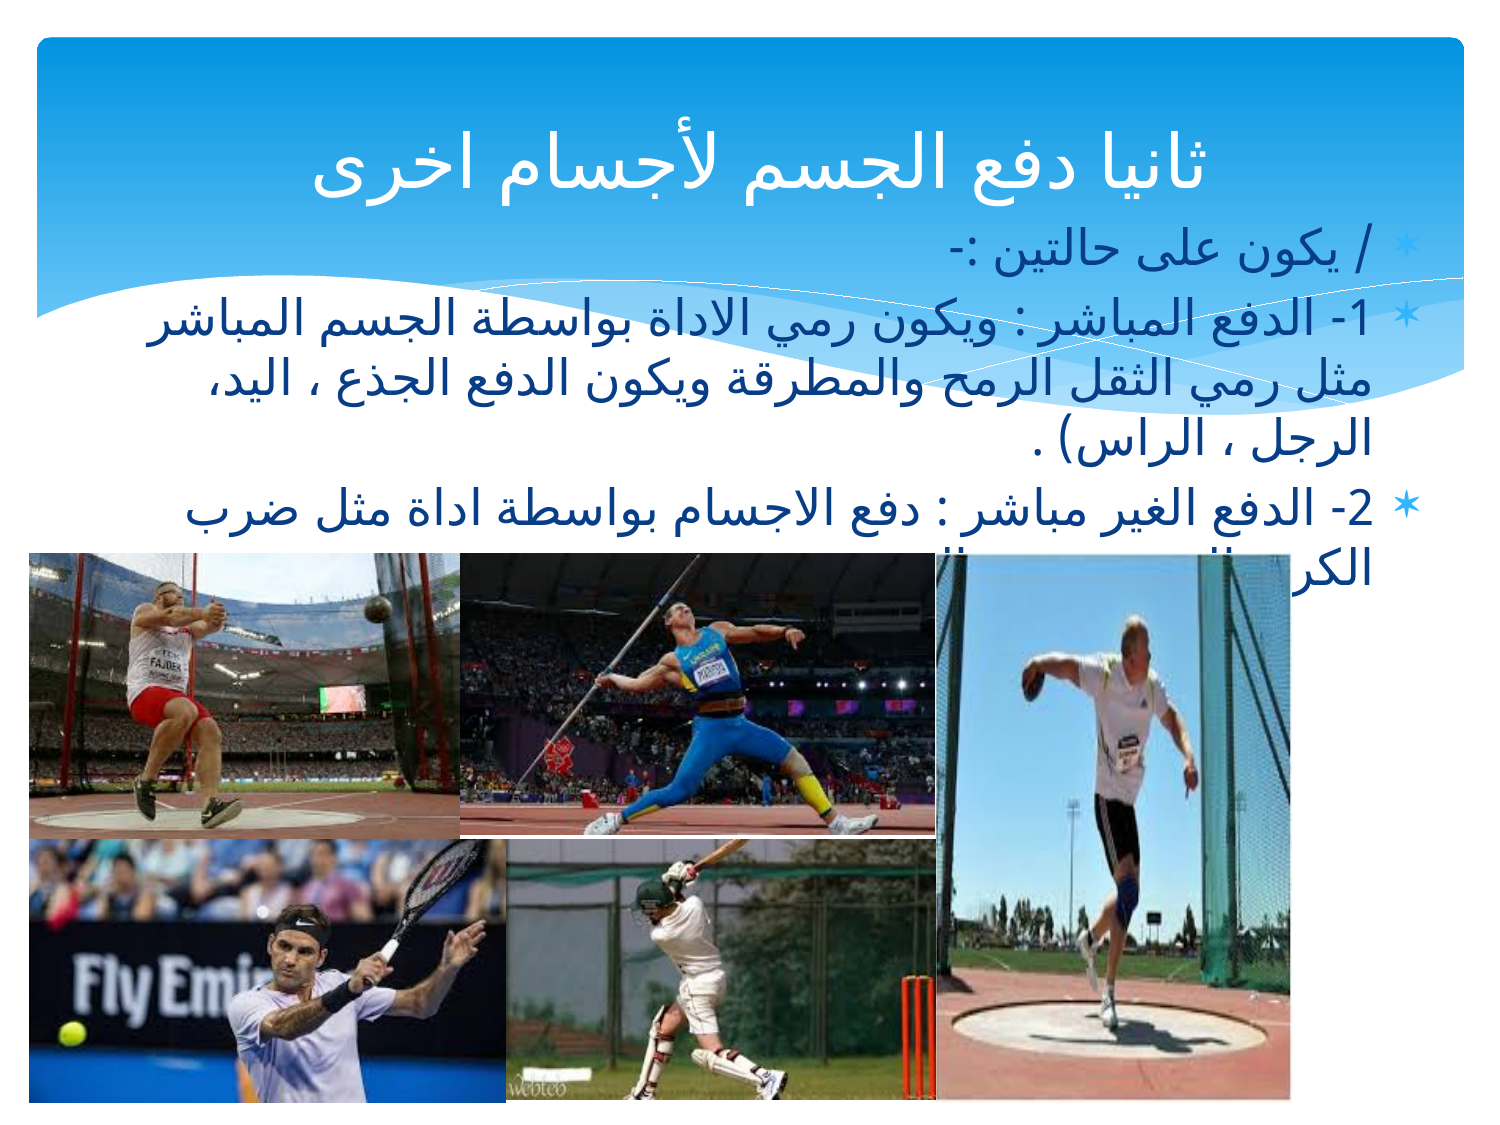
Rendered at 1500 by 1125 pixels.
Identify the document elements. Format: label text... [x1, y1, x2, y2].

list / يكون على حالتين :- 1- الدفع المباشر : ويكون رمي الاداة بواسطة الجسم المباشر مثل رمي الثقل الرمح والمطرقة ويكون الدفع الجذع ، اليد، الرجل ، الراس) . 2- الدفع الغير مباشر : دفع الاجسام بواسطة اداة مثل ضرب الكرة بالمضرب في التنس . [75, 208, 1436, 1005]
picture [29, 553, 1292, 1103]
title ثانيا دفع الجسم لأجسام اخرى [75, 55, 1425, 261]
